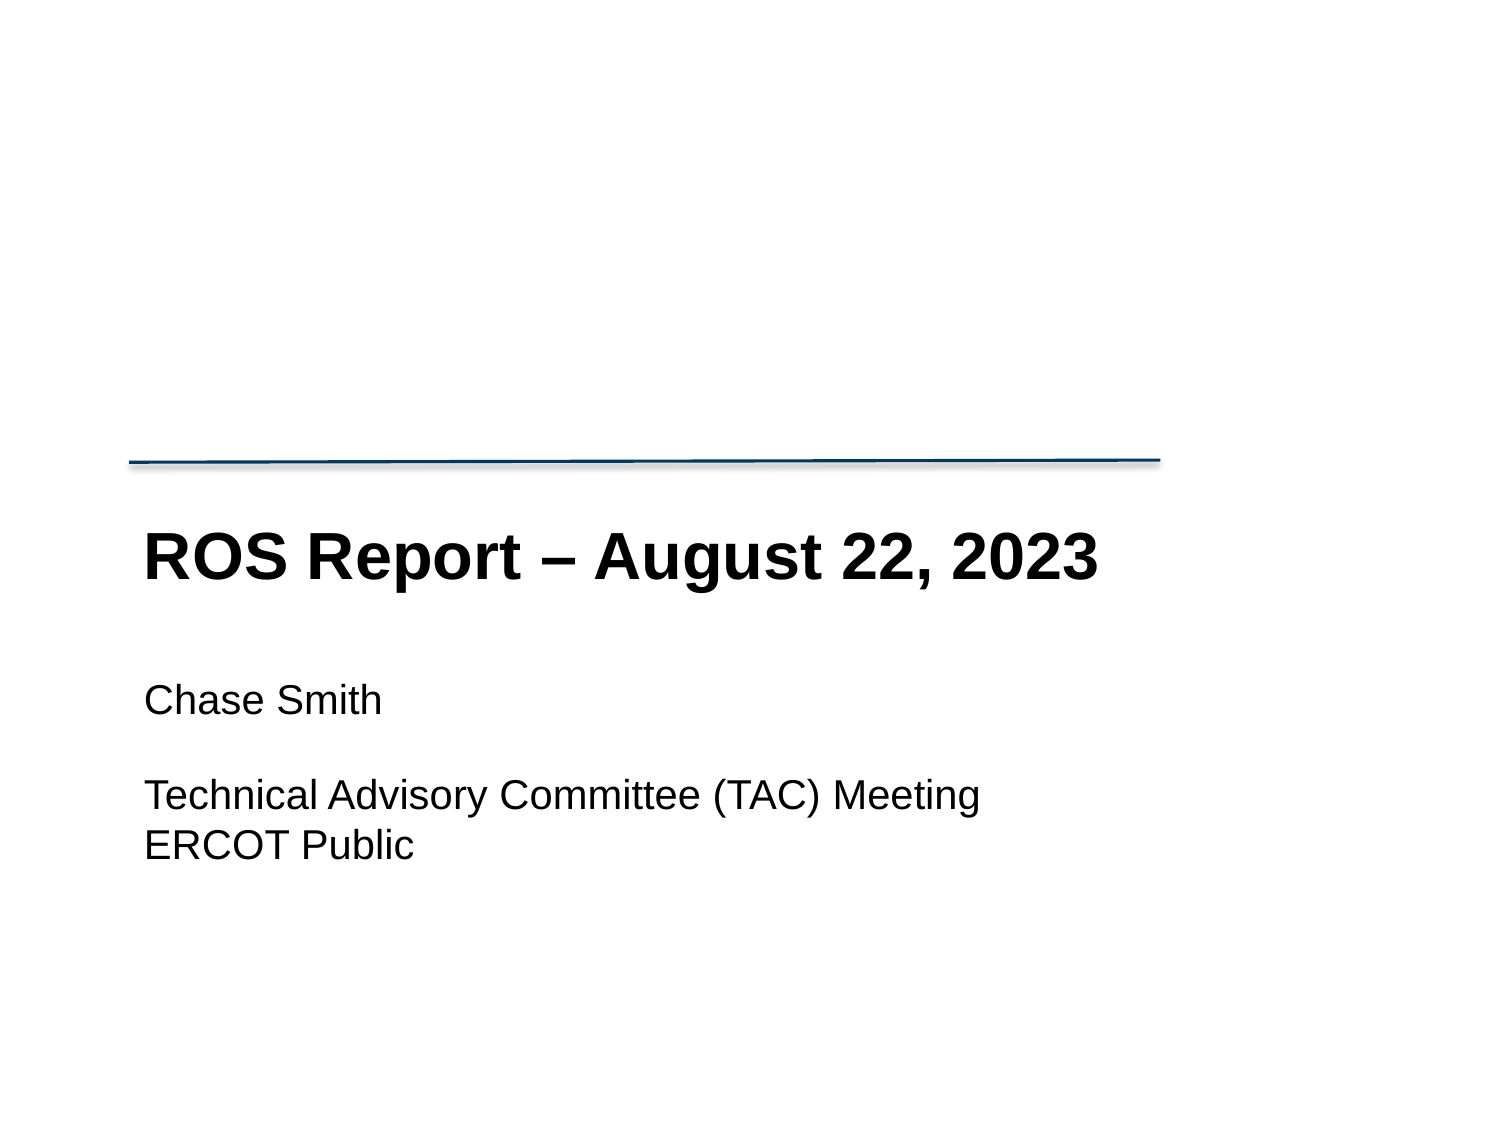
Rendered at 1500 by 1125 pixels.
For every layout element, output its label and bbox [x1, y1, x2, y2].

text_box [128, 459, 1367, 890]
